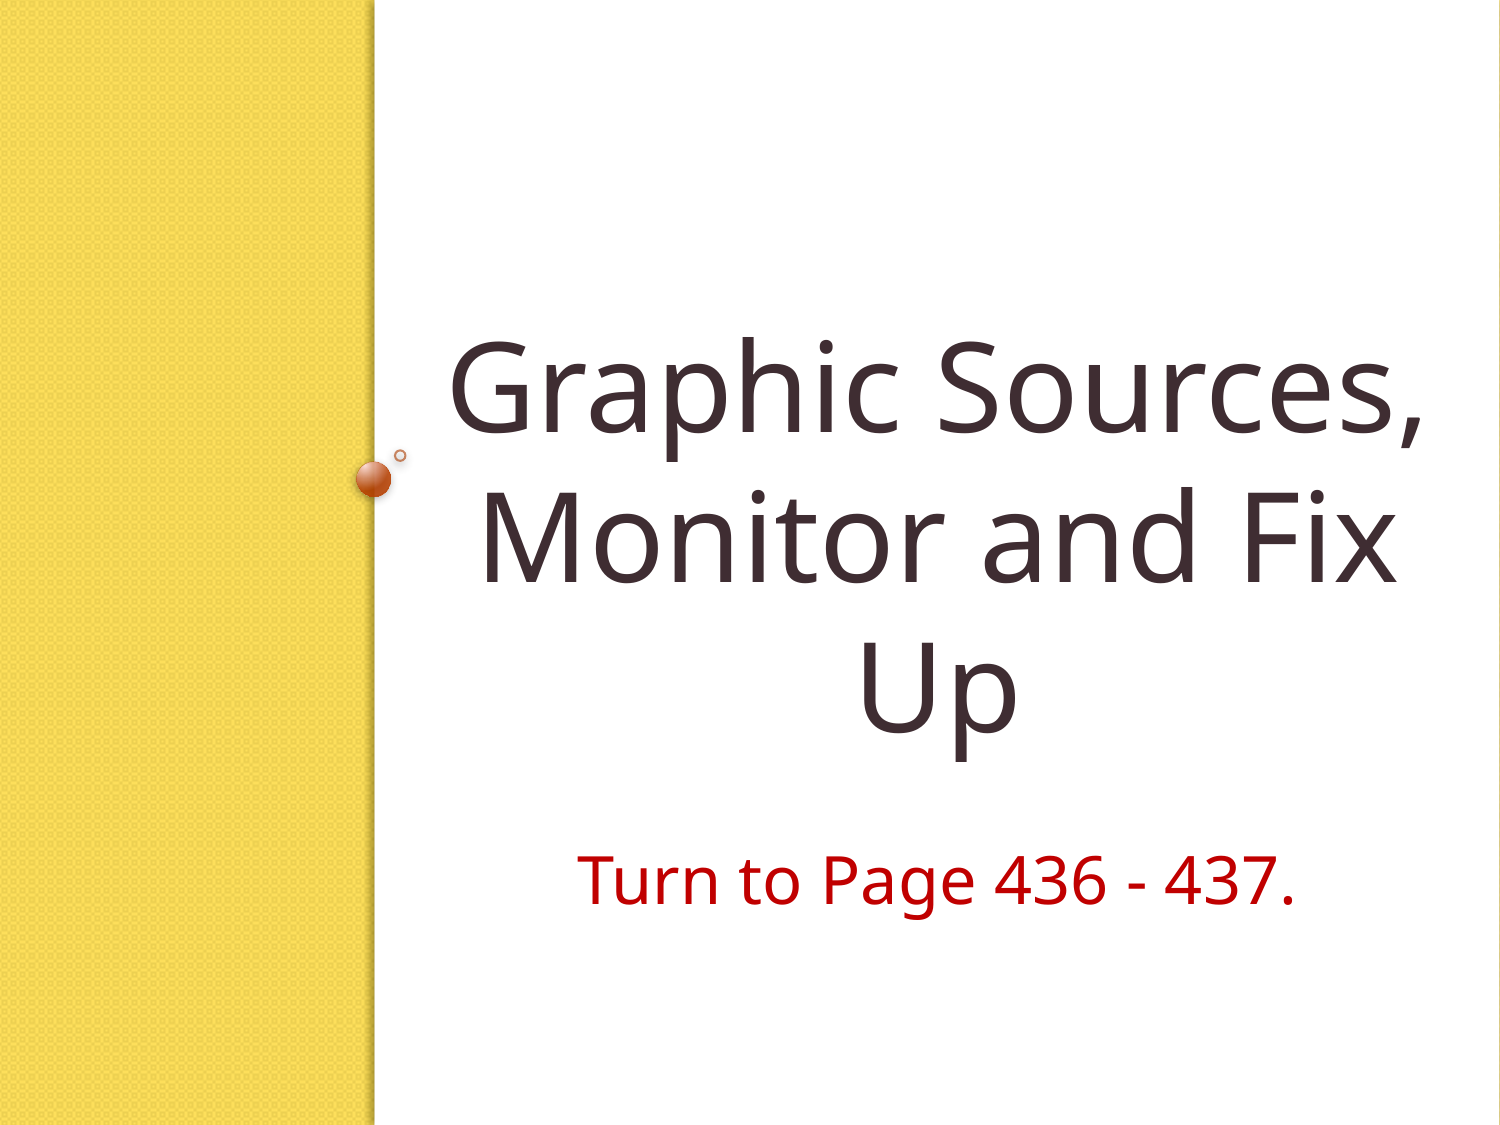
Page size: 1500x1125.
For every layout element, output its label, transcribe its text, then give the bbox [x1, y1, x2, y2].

list Graphic Sources, Monitor and Fix Up Turn to Page 436 - 437. [399, 174, 1473, 925]
